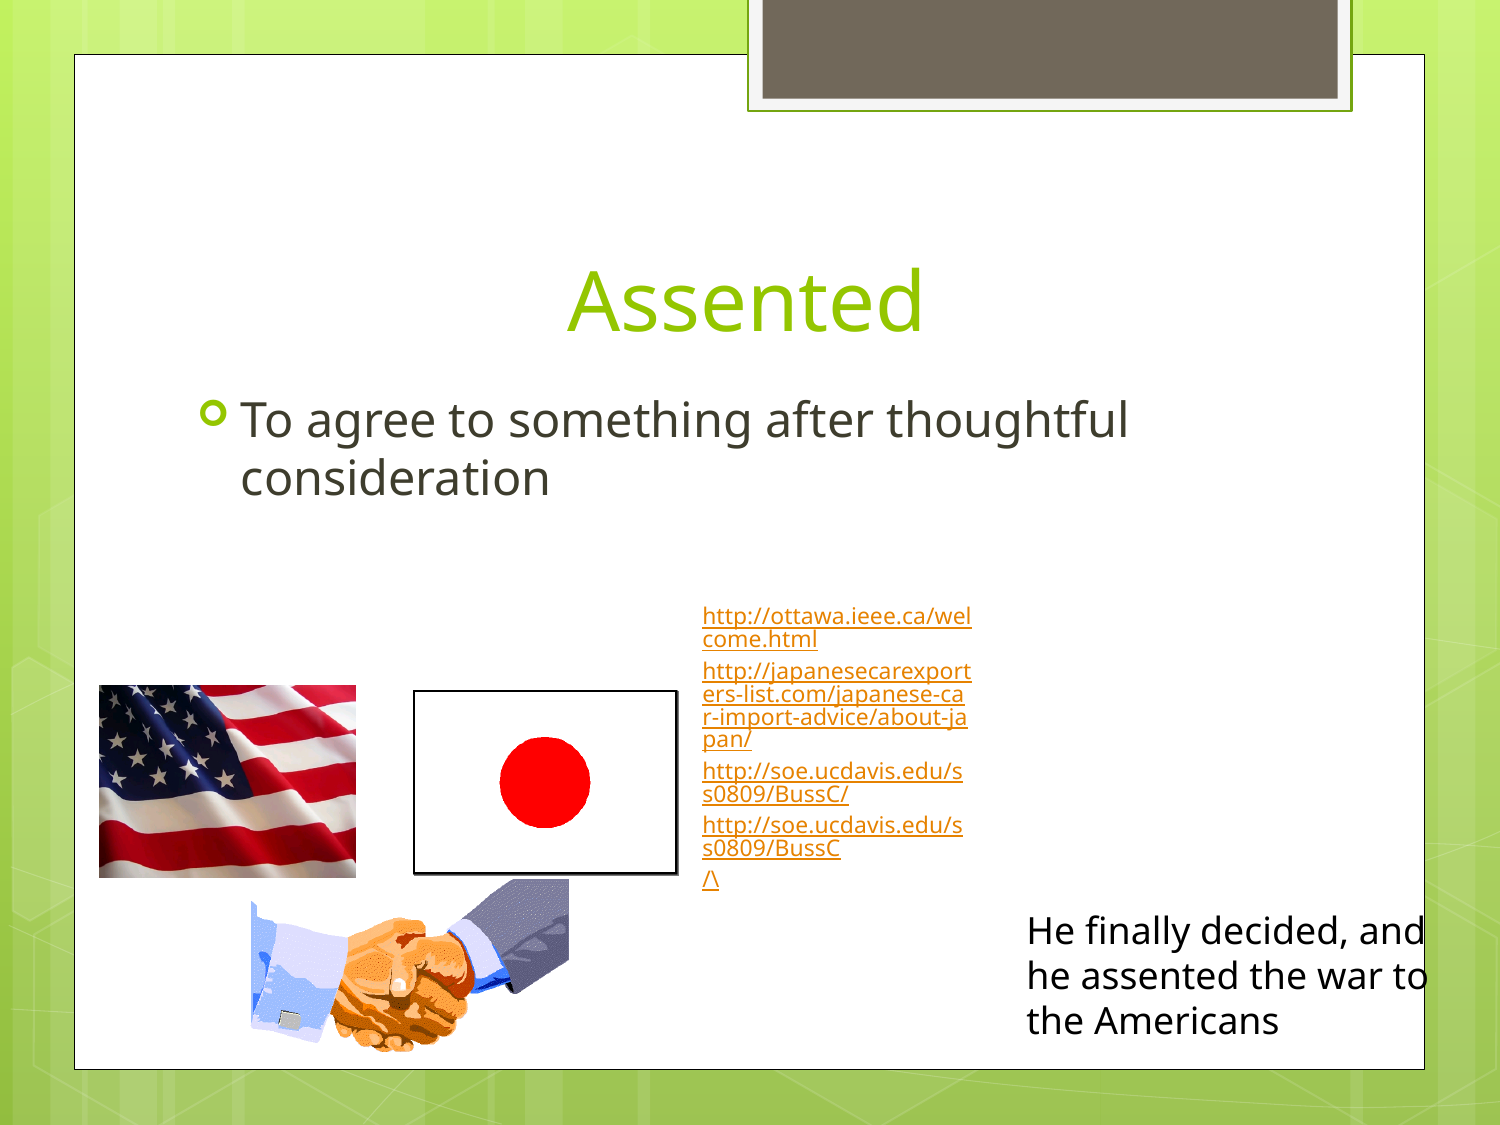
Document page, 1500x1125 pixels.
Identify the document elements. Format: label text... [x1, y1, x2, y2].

title Assented [171, 168, 1324, 357]
text_box He finally decided, and he assented the war to the Americans [1011, 899, 1462, 1050]
list To agree to something after thoughtful consideration [171, 381, 1283, 513]
picture [99, 685, 682, 1052]
text_box http://ottawa.ieee.ca/welcome.html http://japanesecarexporters-list.com/japanese-car-import-advice/about-japan/ http://soe.ucdavis.edu/ss0809/BussC/ http://soe.ucdavis.edu/ss0809/BussC/\ [687, 594, 988, 876]
